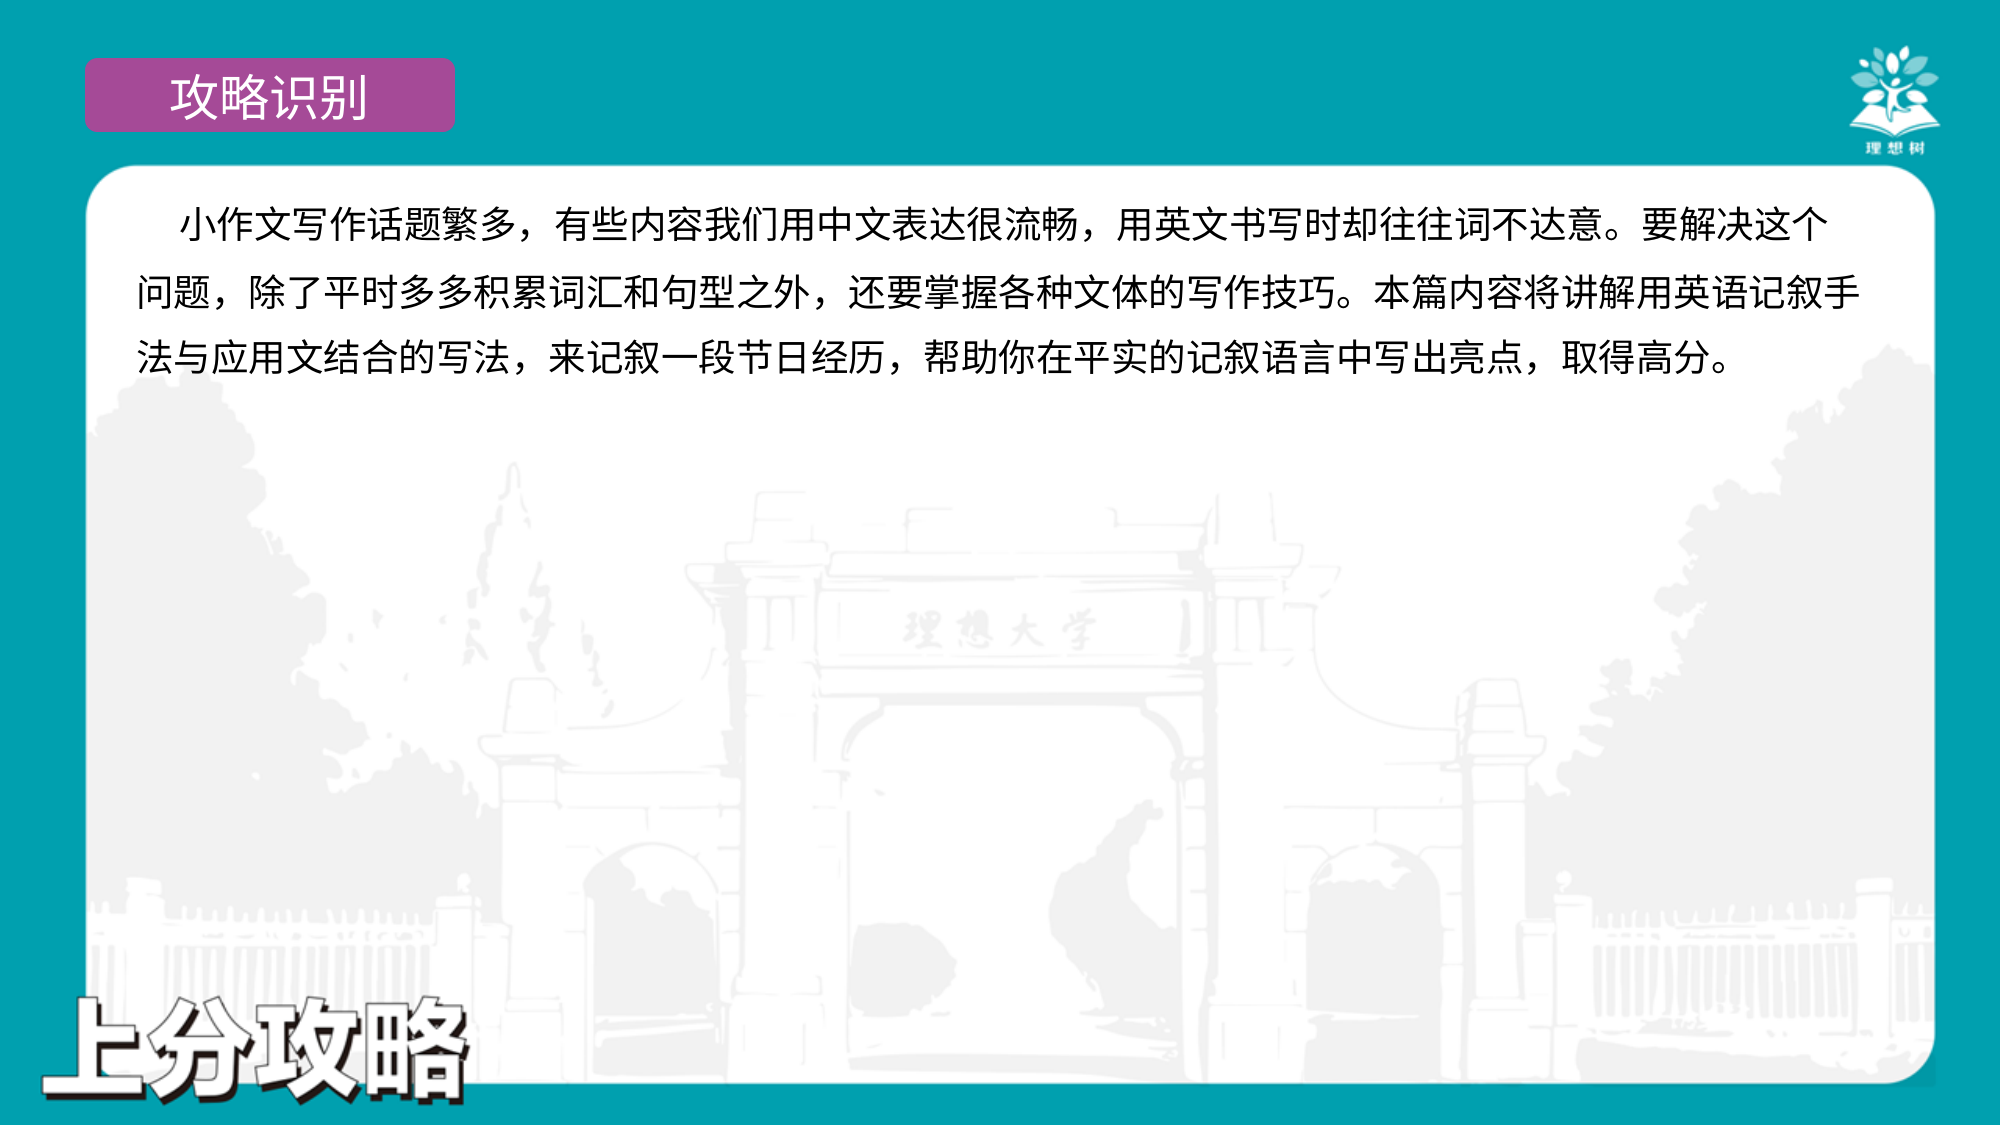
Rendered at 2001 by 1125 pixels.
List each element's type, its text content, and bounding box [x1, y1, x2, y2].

picture [0, 0, 2000, 1125]
text_box 小作文写作话题繁多，有些内容我们用中文表达很流畅，用英文书写时却往往词不达意。要解决这个 问题，除了平时多多积累词汇和句型之外，还要掌握各种文体的写作技巧。本篇内容将讲解用英语记叙手 法与应用文结合的写法，来记叙一段节日经历，帮助你在平实的记叙语言中写出亮点，取得高分。 [136, 176, 1865, 373]
